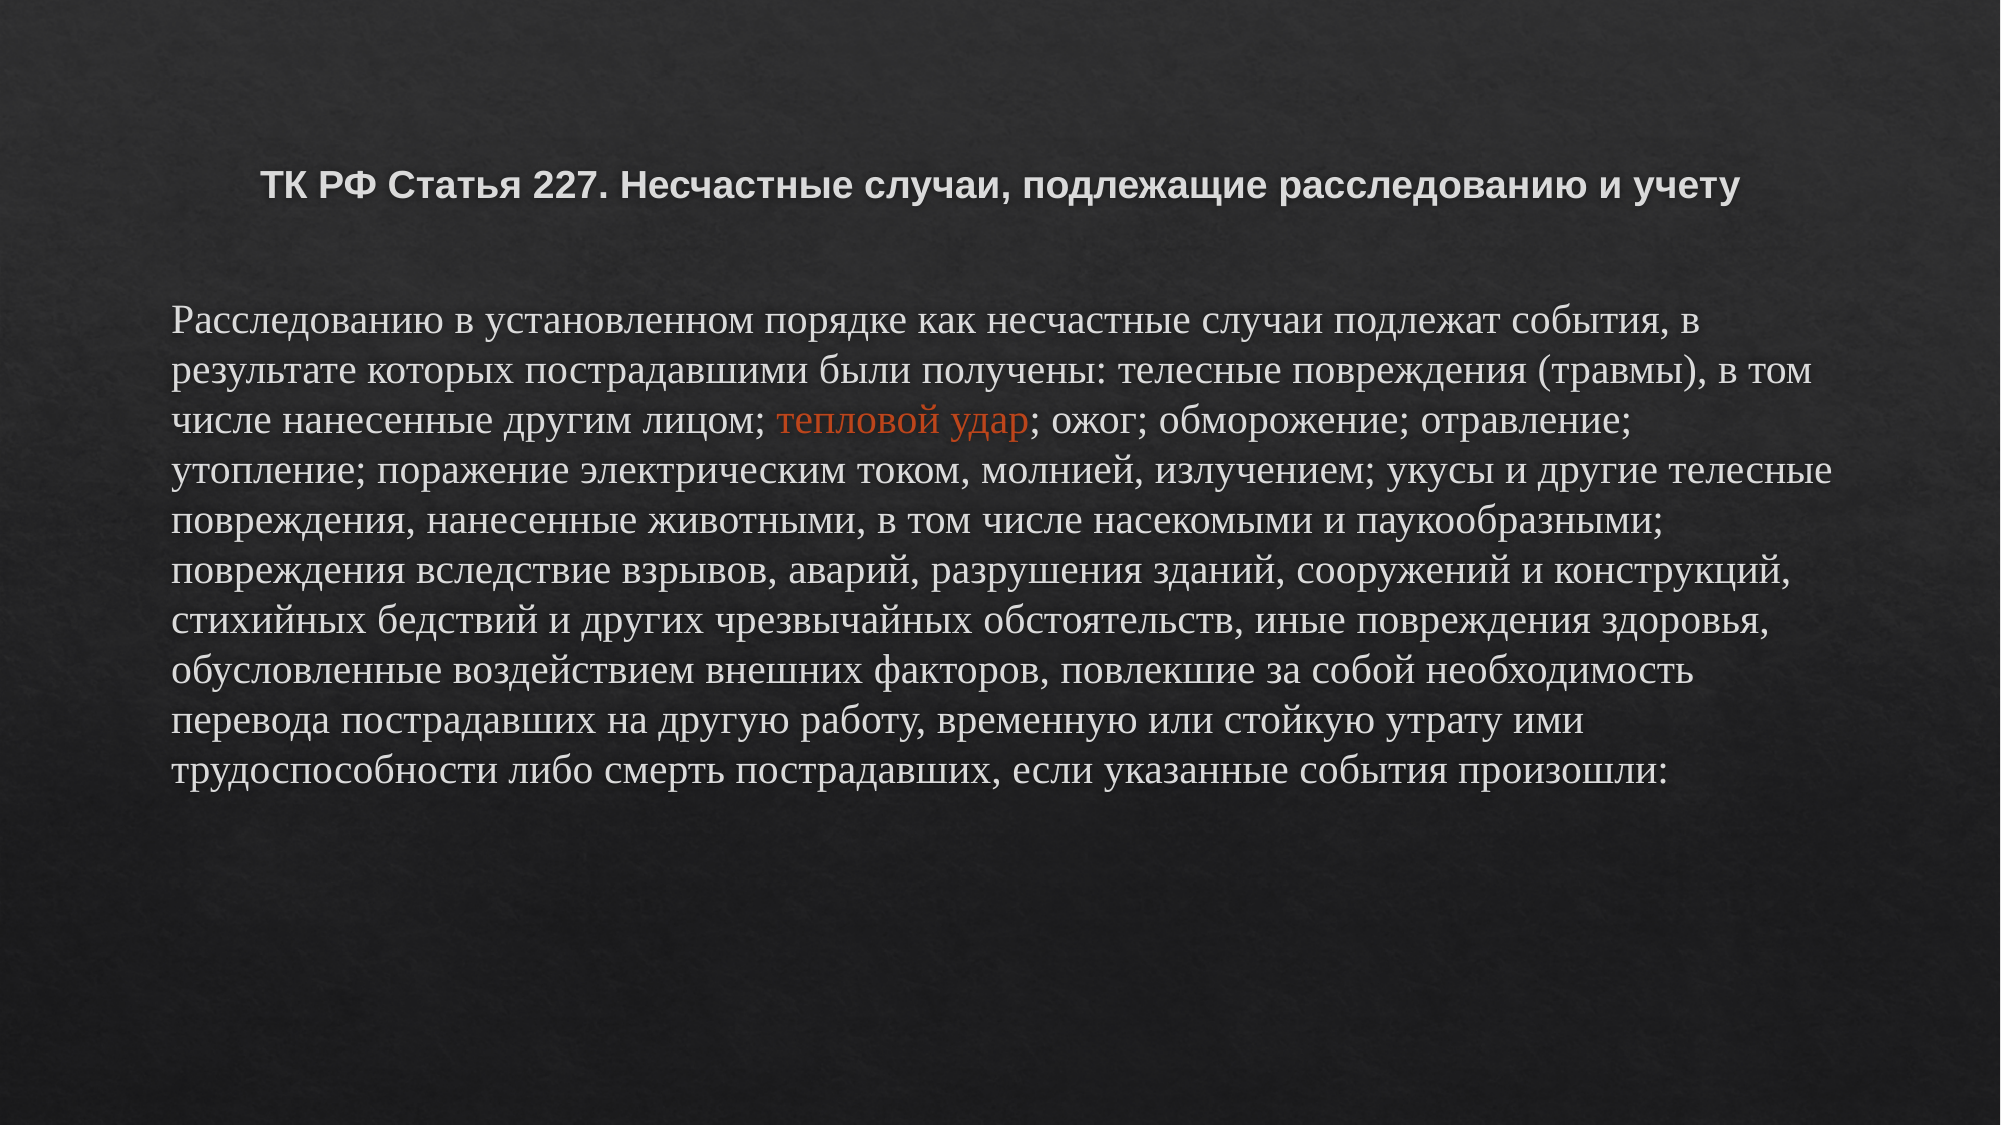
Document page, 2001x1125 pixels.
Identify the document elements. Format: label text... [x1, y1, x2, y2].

title ТК РФ Статья 227. Несчастные случаи, подлежащие расследованию и учету [151, 149, 1851, 280]
list Расследованию в установленном порядке как несчастные случаи подлежат события, в результате которых пострадавшими были получены: телесные повреждения (травмы), в том числе нанесенные другим лицом; тепловой удар; ожог; обморожение; отравление; утопление; поражение электрическим током, молнией, излучением; укусы и другие телесные повреждения, нанесенные животными, в том числе насекомыми и паукообразными; повреждения вследствие взрывов, аварий, разрушения зданий, сооружений и конструкций, стихийных бедствий и других чрезвычайных обстоятельств, иные повреждения здоровья, обусловленные воздействием внешних факторов, повлекшие за собой необходимость перевода пострадавших на другую работу, временную или стойкую утрату ими трудоспособности либо смерть пострадавших, если указанные события произошли: [149, 284, 1849, 950]
